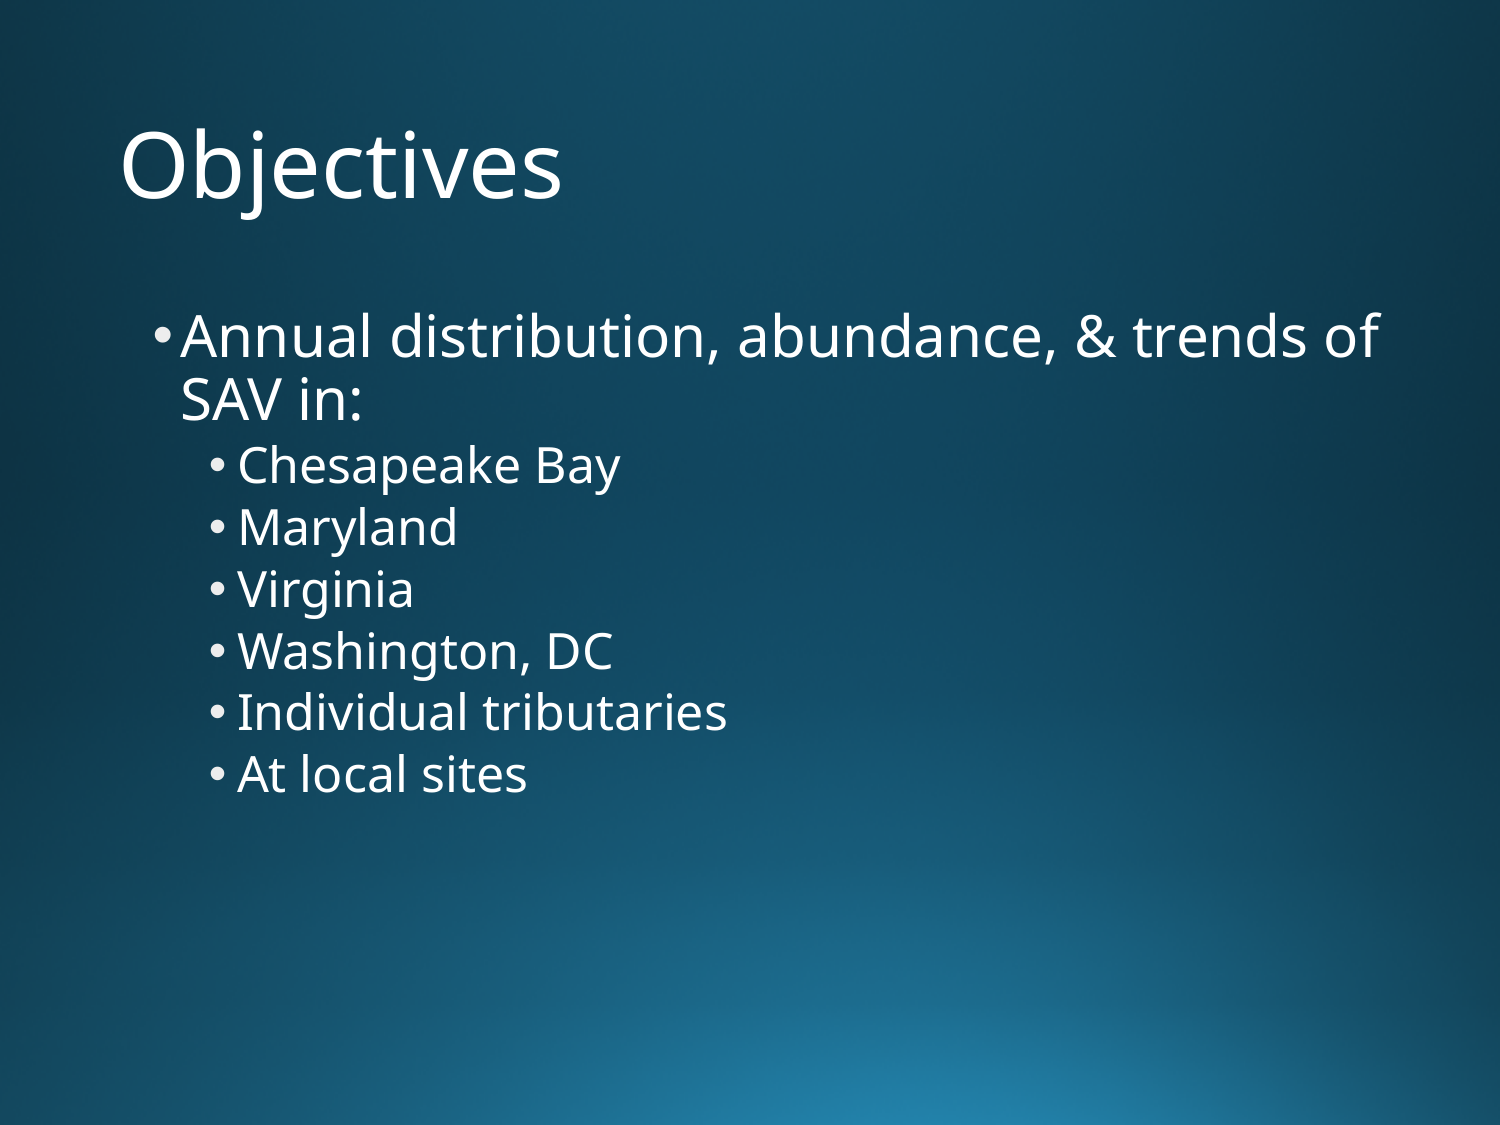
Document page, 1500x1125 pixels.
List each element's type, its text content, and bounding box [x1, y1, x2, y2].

list Annual distribution, abundance, & trends of SAV in: Chesapeake Bay Maryland Virginia Washington, DC Individual tributaries At local sites [137, 299, 1436, 1014]
title Objectives [103, 59, 1397, 278]
picture [0, 0, 1500, 1125]
